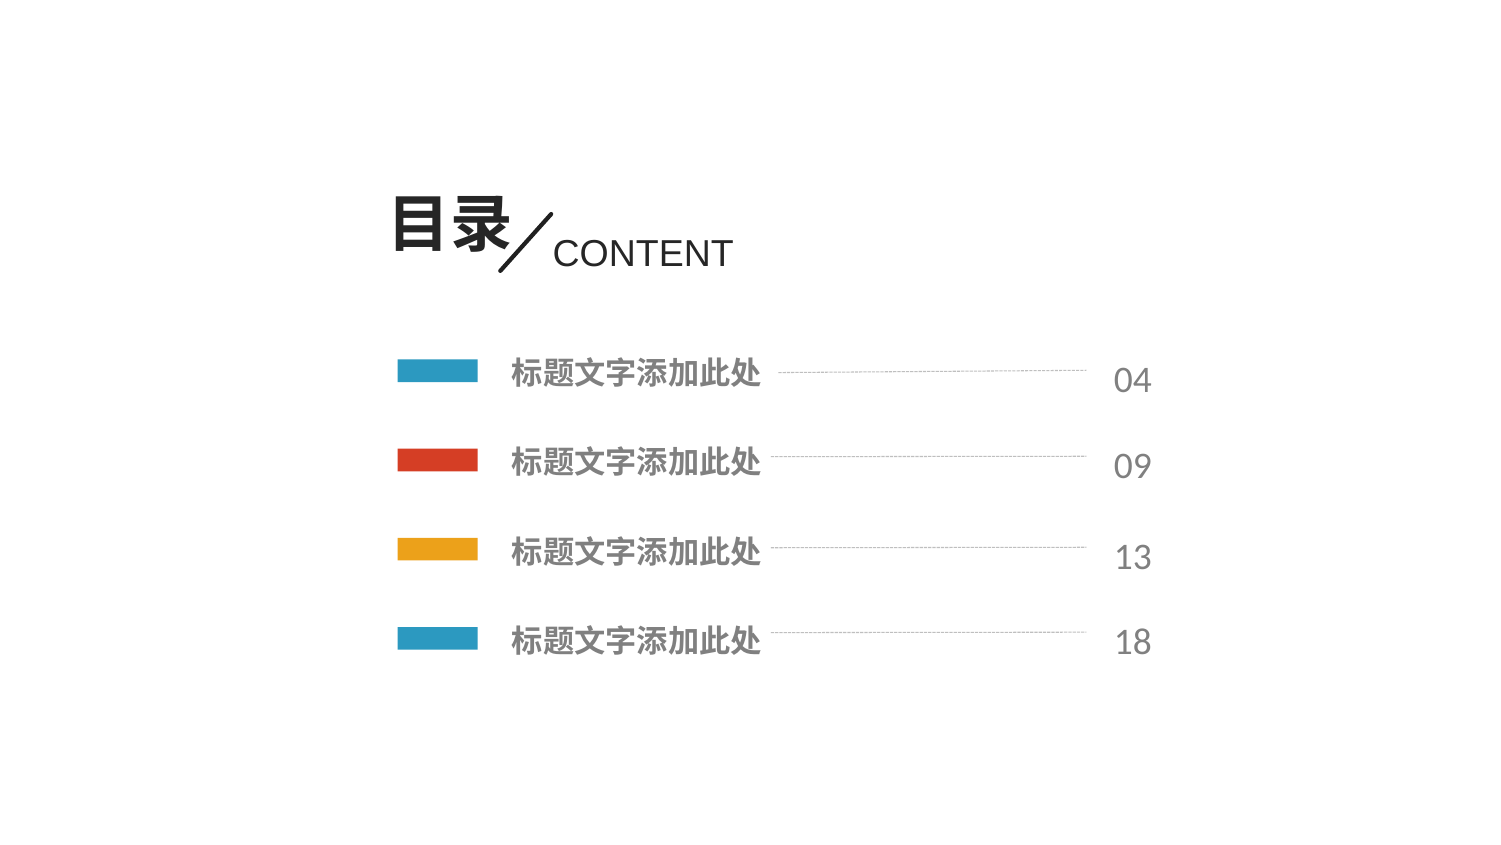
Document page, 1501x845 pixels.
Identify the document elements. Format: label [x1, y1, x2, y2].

text_box [397, 609, 1168, 670]
text_box [397, 433, 1168, 495]
text_box [372, 176, 750, 283]
text_box [397, 346, 1168, 409]
text_box [397, 524, 1168, 586]
